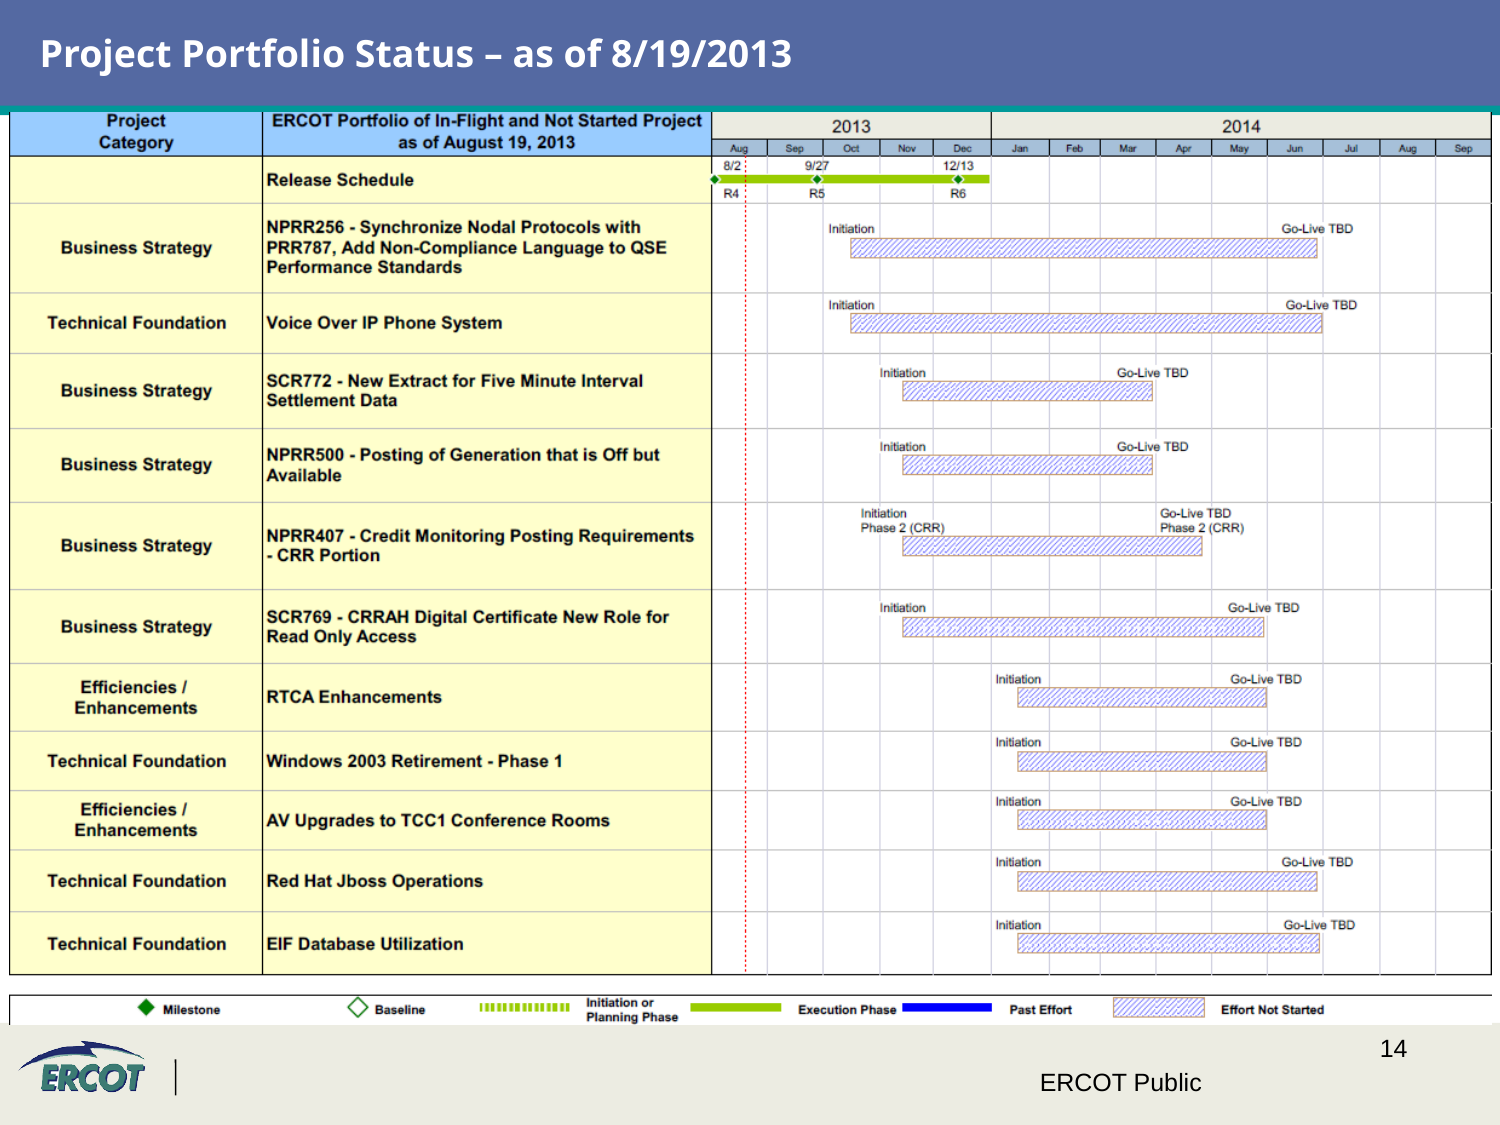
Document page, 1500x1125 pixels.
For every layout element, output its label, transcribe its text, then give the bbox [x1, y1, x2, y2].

text_box [24, 22, 1450, 85]
picture [8, 112, 1492, 1026]
text_box Project Portfolio Status – as of 8/19/2013 [24, 30, 1163, 106]
footer ERCOT Public [1025, 1059, 1438, 1125]
picture [10, 1031, 151, 1111]
